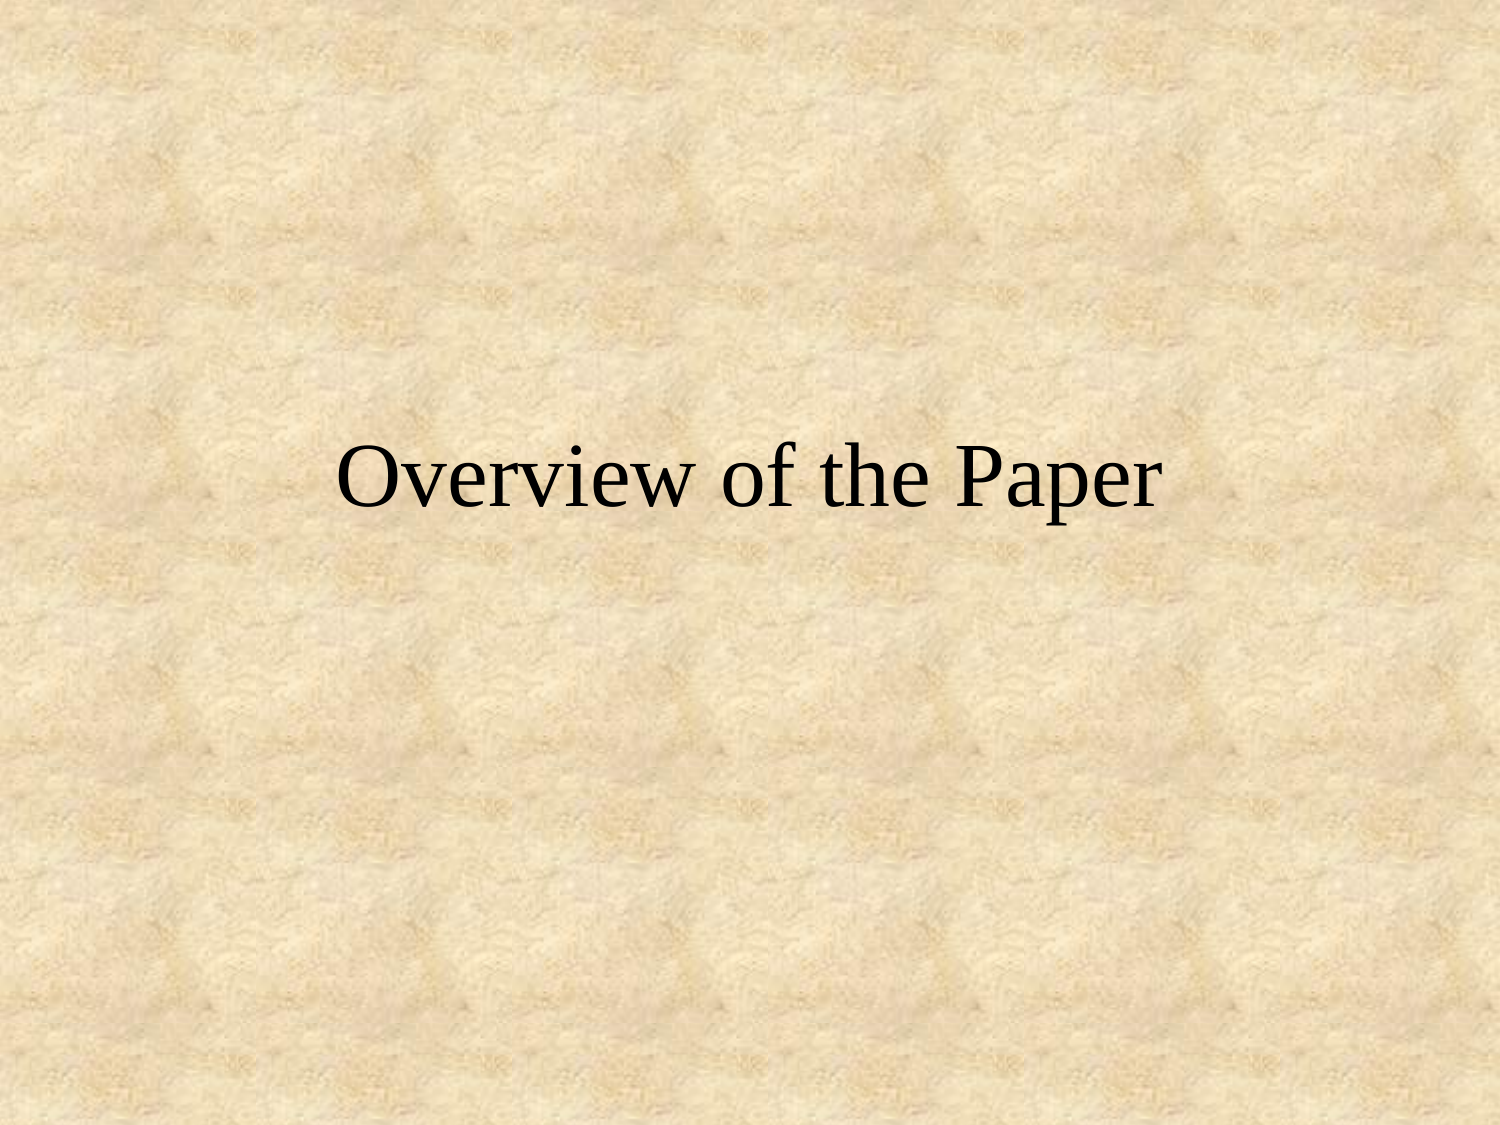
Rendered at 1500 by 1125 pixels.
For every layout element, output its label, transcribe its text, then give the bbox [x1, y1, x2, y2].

title Overview of the Paper [112, 349, 1388, 591]
picture [0, 0, 1500, 1125]
